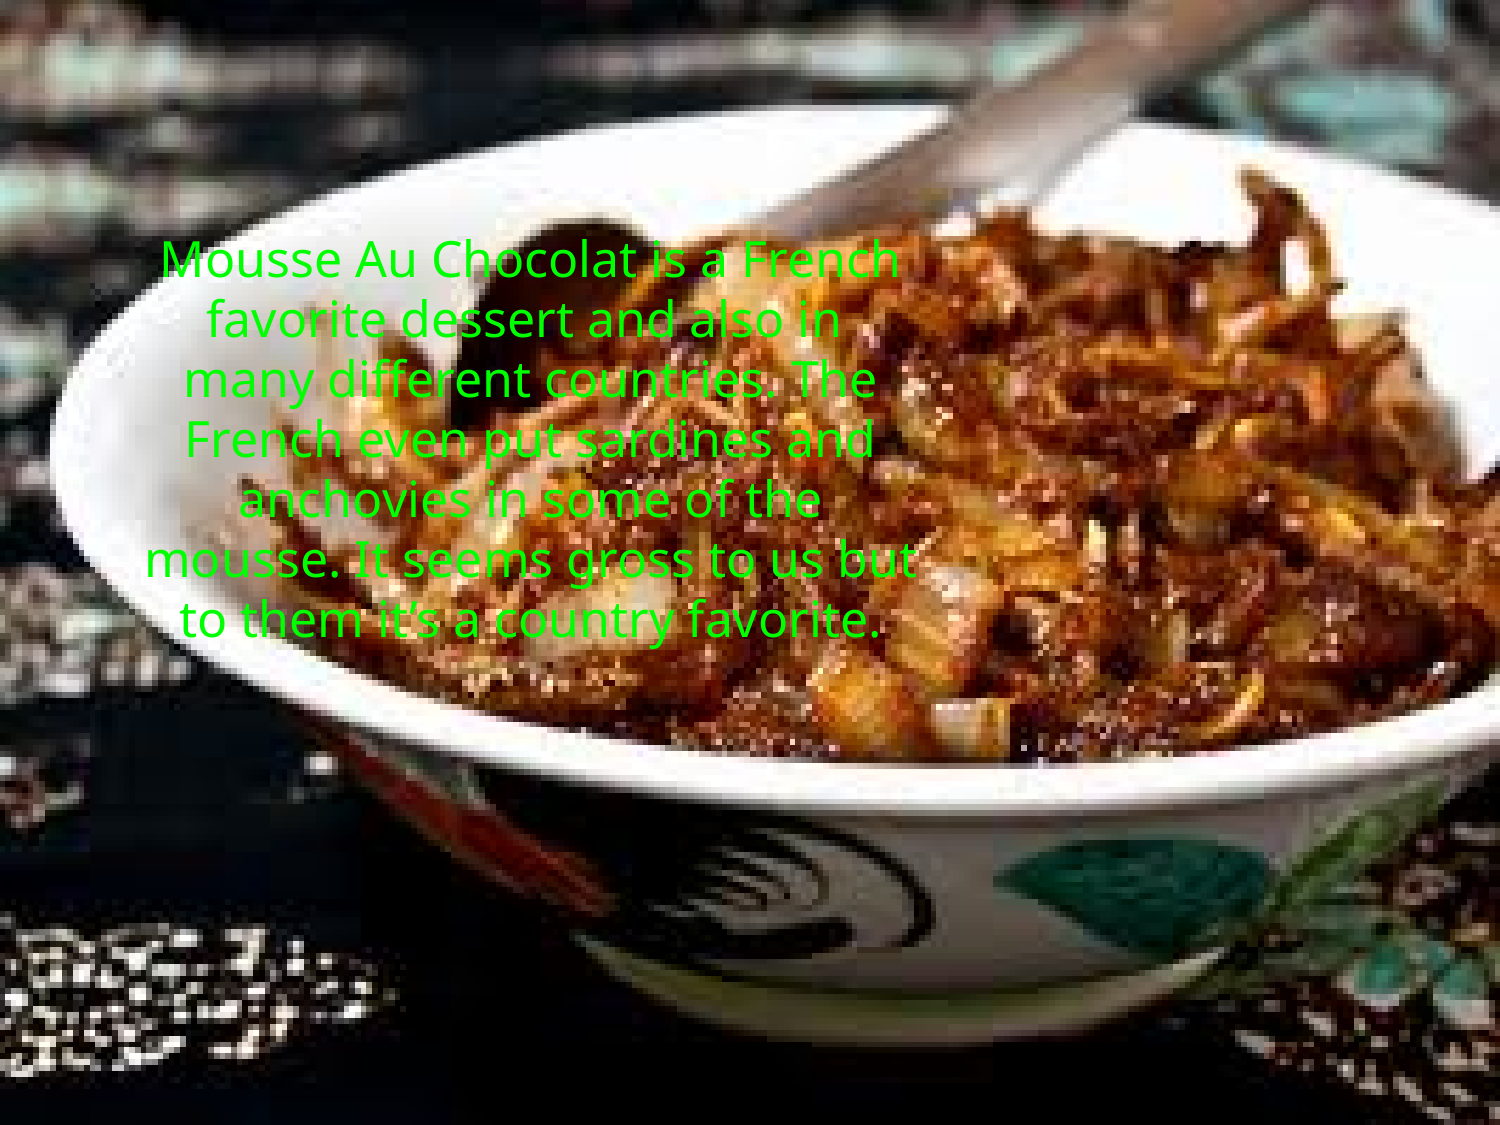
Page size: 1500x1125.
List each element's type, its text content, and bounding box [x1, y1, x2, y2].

picture [0, 0, 1500, 1125]
text_box Mousse Au Chocolat is a French favorite dessert and also in many different countries. The French even put sardines and anchovies in some of the mousse. It seems gross to us but to them it’s a country favorite. [124, 174, 950, 655]
